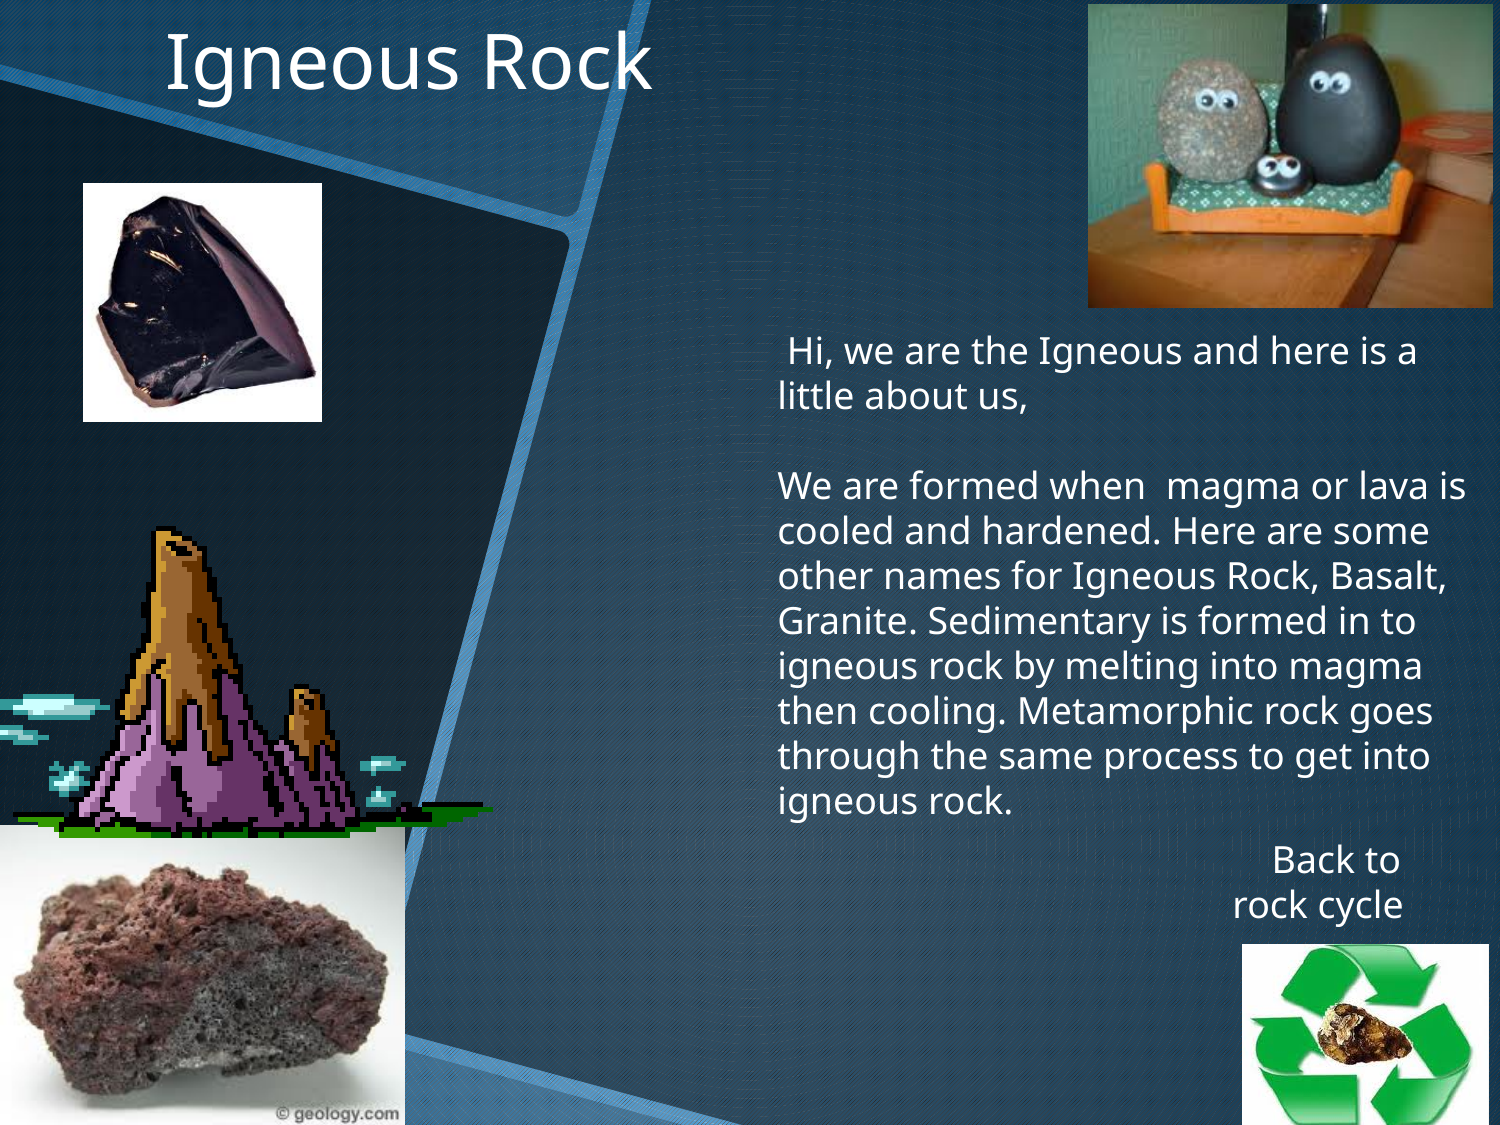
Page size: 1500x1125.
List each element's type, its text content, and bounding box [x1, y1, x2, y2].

title Igneous Rock [50, 4, 669, 113]
picture [1087, 4, 1494, 309]
text_box Back to rock cycle [1217, 828, 1493, 934]
text_box Hi, we are the Igneous and here is a little about us, We are formed when magma or lava is cooled and hardened. Here are some other names for Igneous Rock, Basalt, Granite. Sedimentary is formed in to igneous rock by melting into magma then cooling. Metamorphic rock goes through the same process to get into igneous rock. [762, 4, 1500, 830]
picture [0, 183, 504, 1125]
picture [1242, 944, 1490, 1125]
